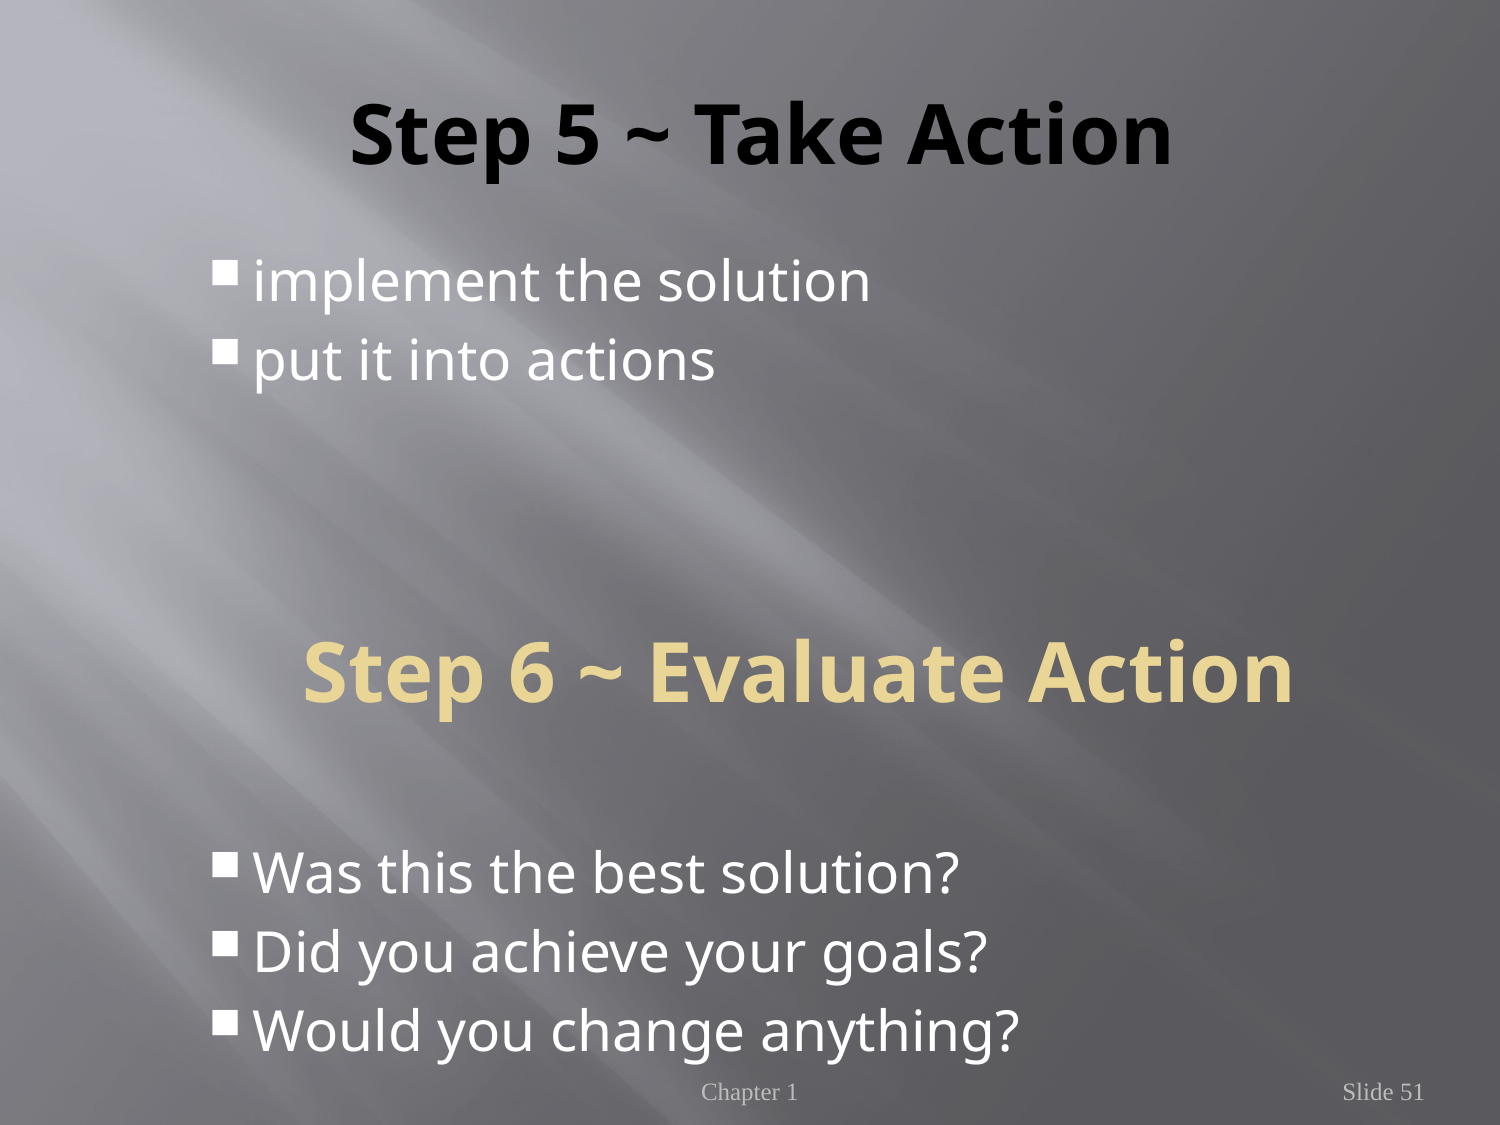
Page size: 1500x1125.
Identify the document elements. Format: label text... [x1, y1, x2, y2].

text_box Step 6 ~ Evaluate Action [99, 575, 1500, 763]
list implement the solution put it into actions Was this the best solution? Did you achieve your goals? Would you change anything? [99, 763, 1438, 1075]
footer Chapter 1 [512, 1052, 988, 1113]
list implement the solution put it into actions Was this the best solution? Did you achieve your goals? Would you change anything? [99, 237, 1438, 575]
title Step 5 ~ Take Action [62, 37, 1463, 225]
slide_number Slide 51 [1299, 1052, 1425, 1113]
